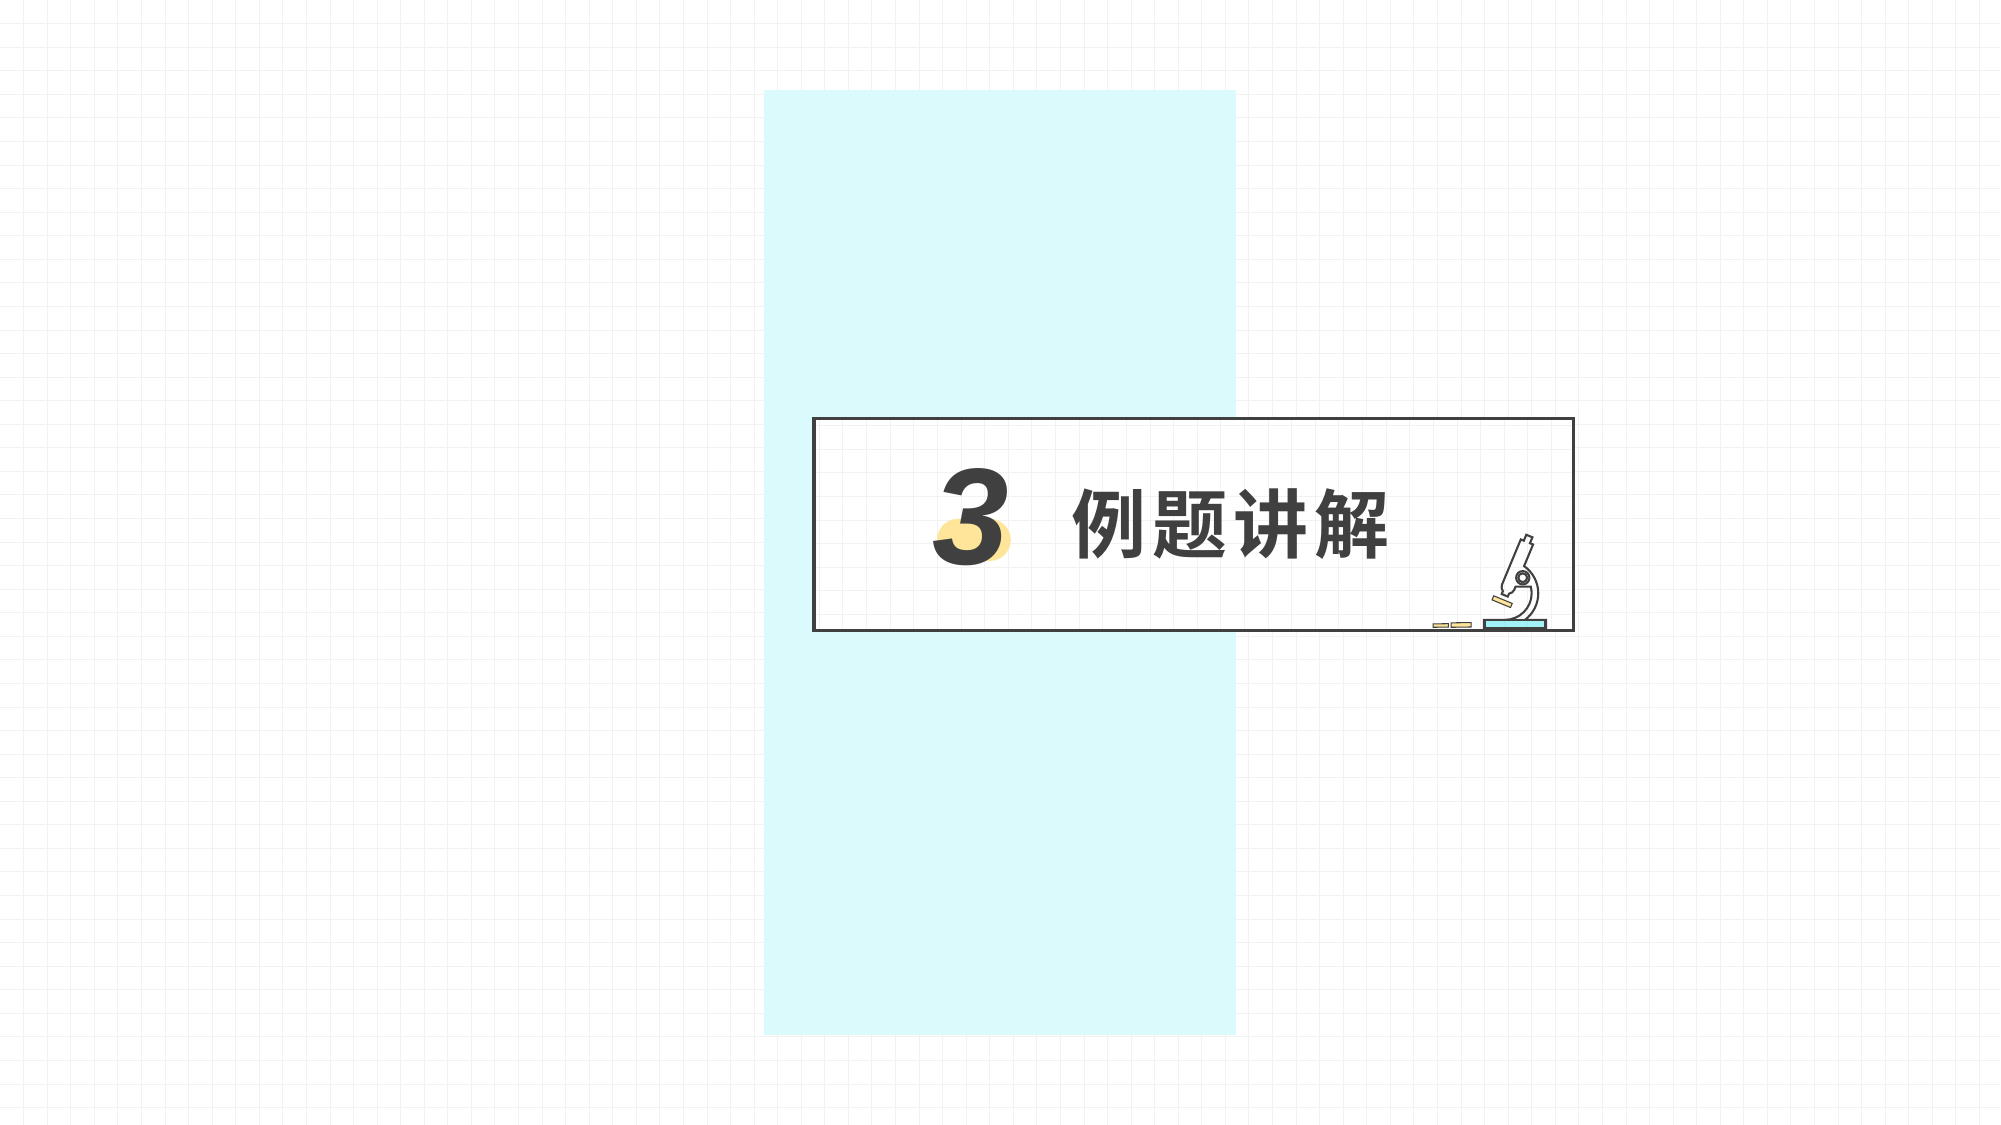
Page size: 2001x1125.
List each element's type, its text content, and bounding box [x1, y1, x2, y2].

list 3 [918, 438, 1026, 604]
list 例题讲解 [1056, 480, 1416, 578]
